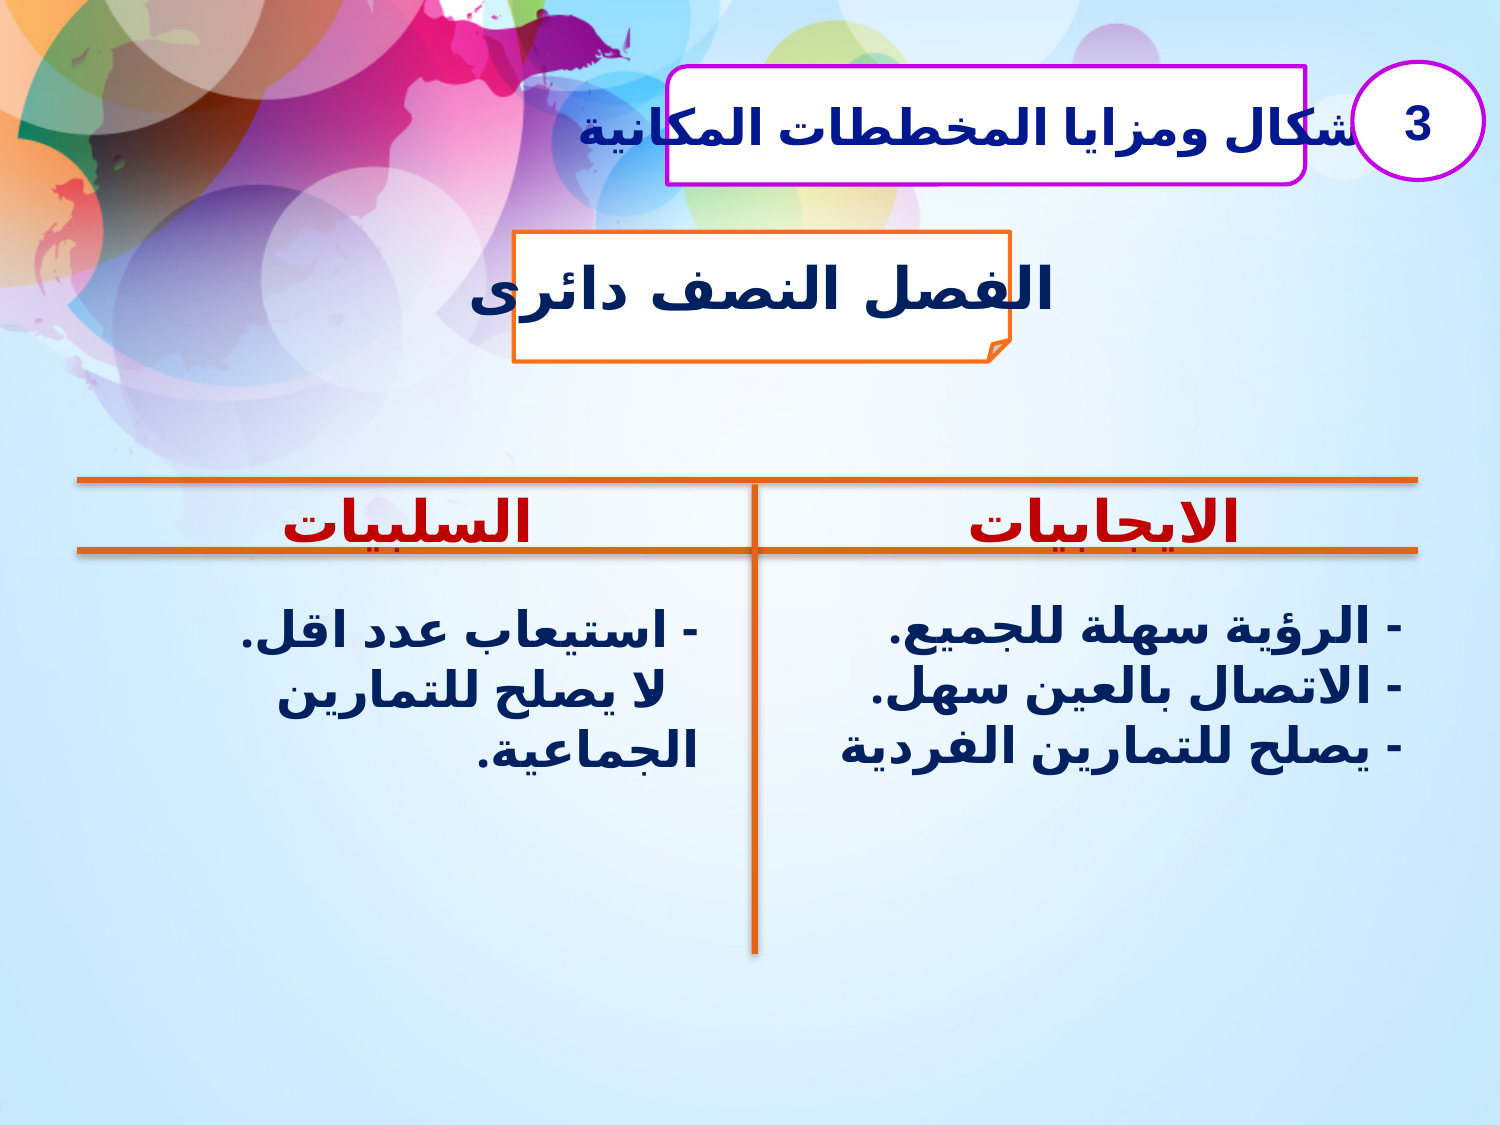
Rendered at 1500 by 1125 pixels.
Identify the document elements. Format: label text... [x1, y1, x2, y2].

text_box السلبيات [206, 489, 609, 549]
text_box - الرؤية سهلة للجميع. - الاتصال بالعين سهل. - يصلح للتمارين الفردية [785, 586, 1419, 781]
picture [0, 0, 1500, 1125]
text_box - استيعاب عدد اقل. - لا يصلح للتمارين الجماعية. [81, 589, 715, 785]
text_box الفصل النصف دائرى [511, 229, 1012, 364]
text_box اشكال ومزايا المخططات المكانية [665, 64, 1308, 187]
text_box السلبيات [206, 558, 609, 562]
text_box 3 [1350, 59, 1487, 183]
text_box الايجابيات [903, 489, 1306, 549]
text_box الايجابيات [903, 558, 1306, 562]
